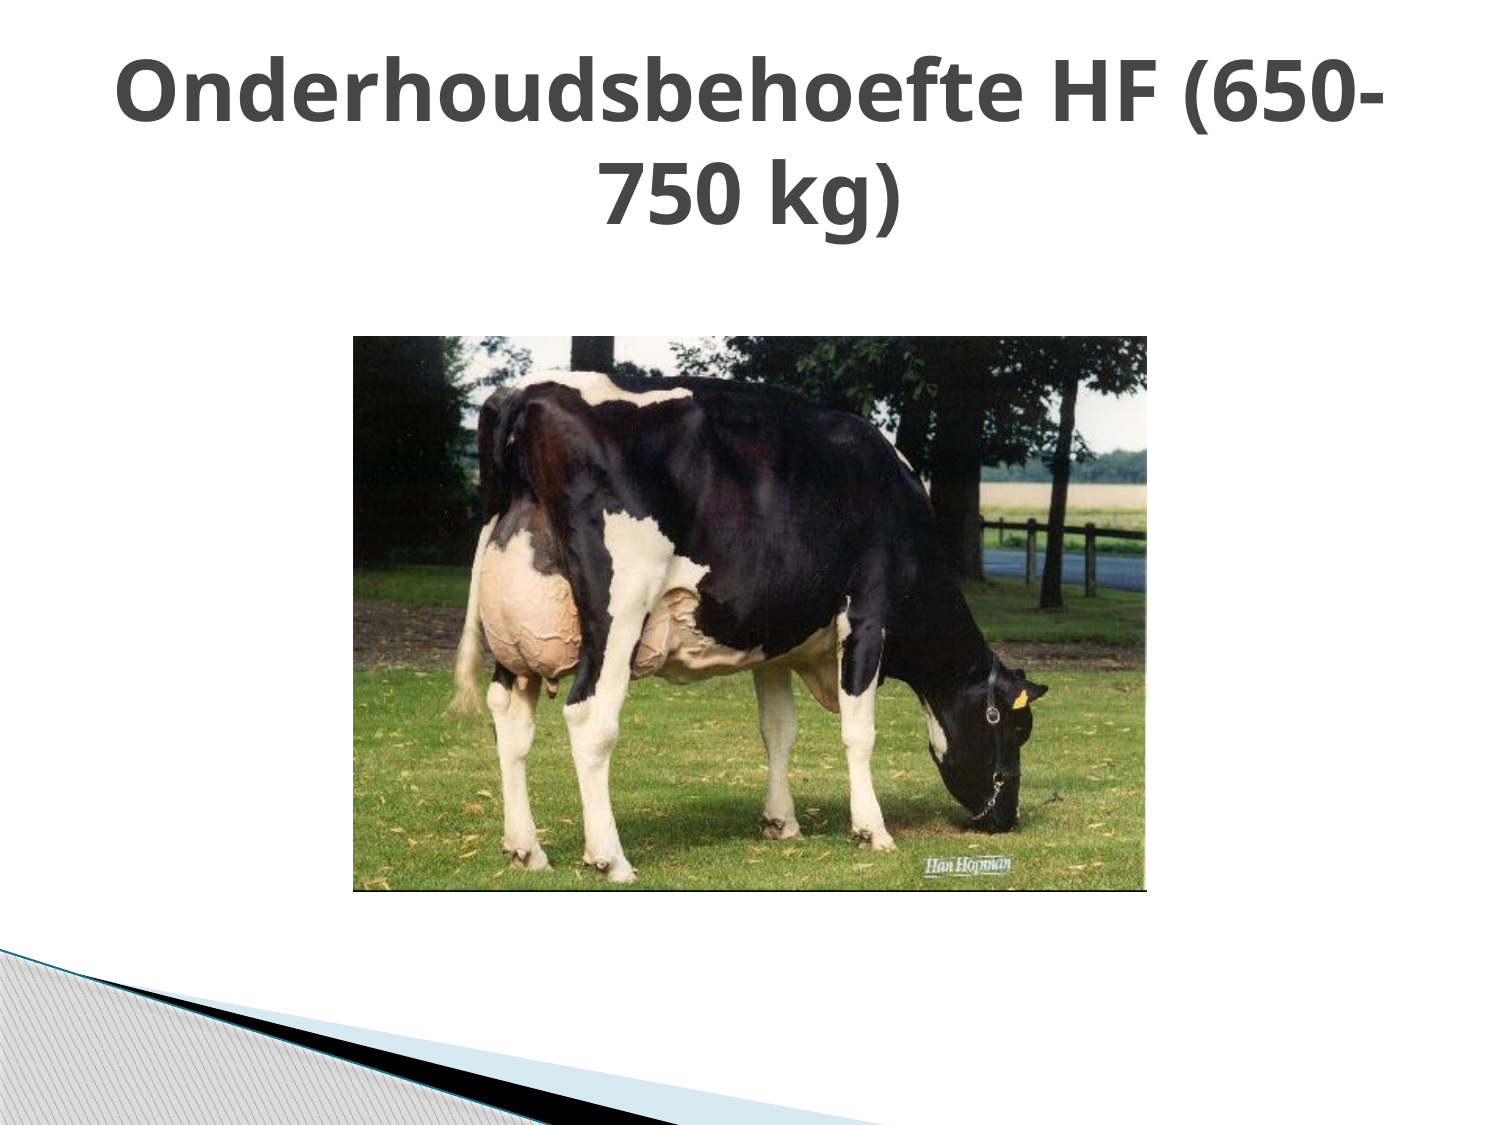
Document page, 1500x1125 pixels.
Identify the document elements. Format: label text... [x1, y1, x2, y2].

title Onderhoudsbehoefte HF (650-750 kg) [75, 45, 1425, 233]
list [353, 336, 1147, 892]
